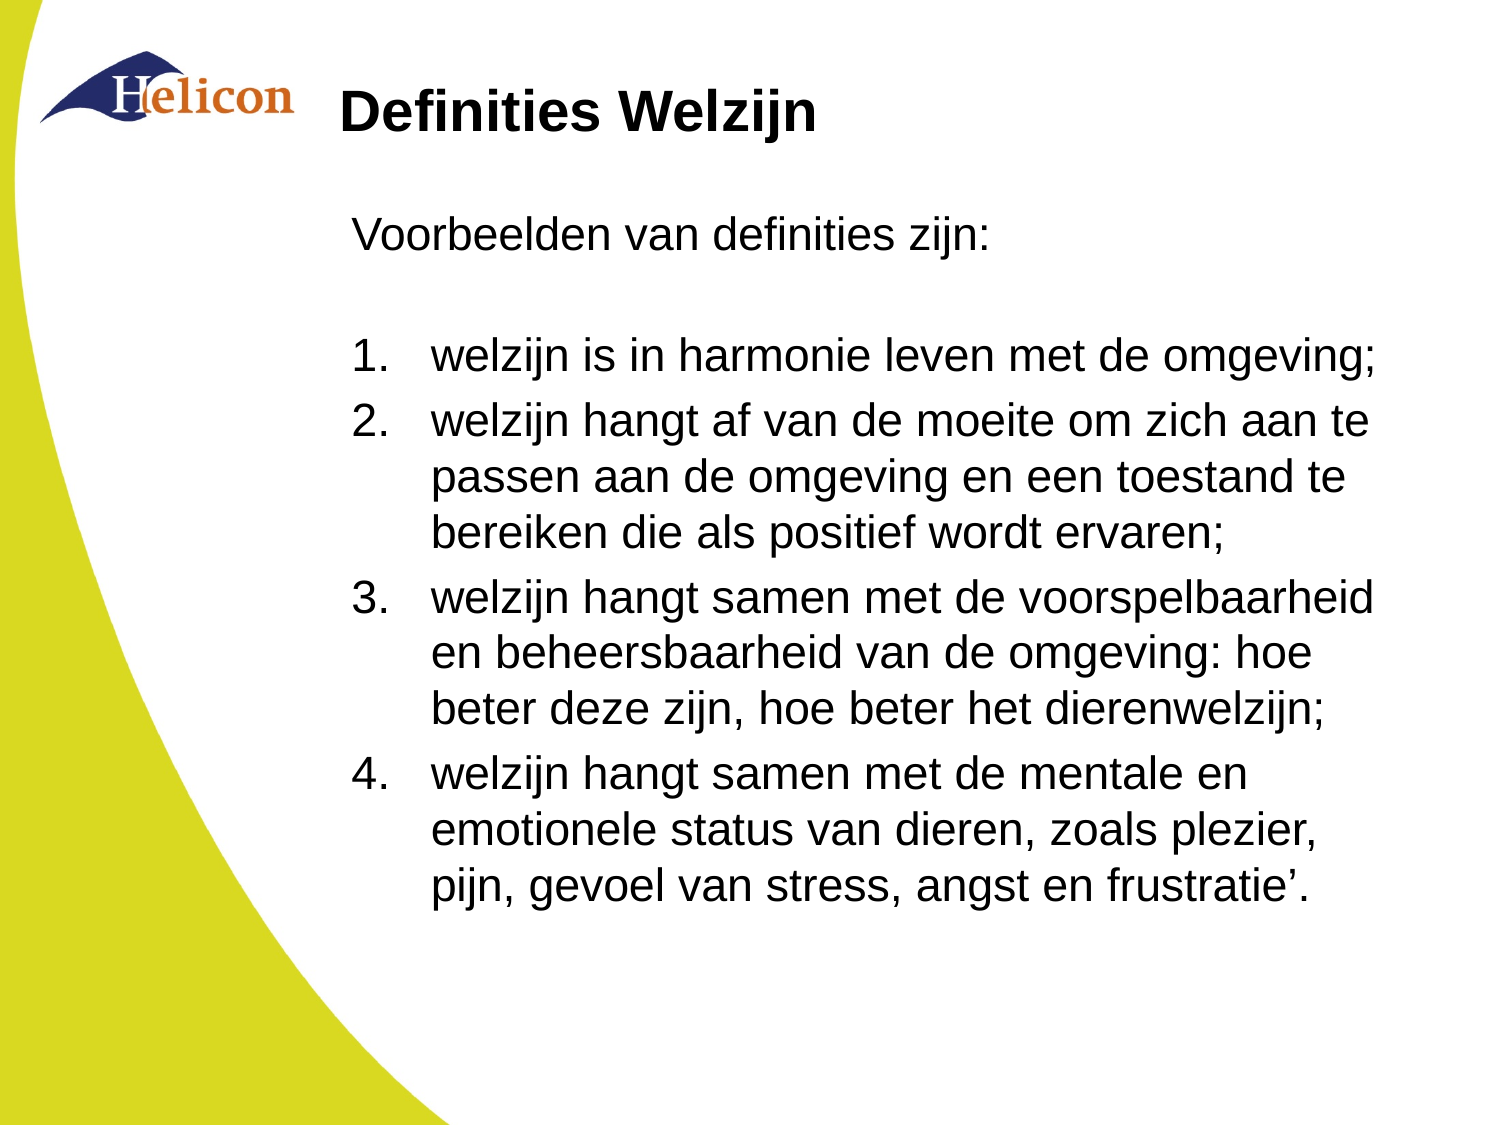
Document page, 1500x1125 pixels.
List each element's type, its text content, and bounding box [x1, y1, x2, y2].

list Voorbeelden van definities zijn: welzijn is in harmonie leven met de omgeving; welzijn hangt af van de moeite om zich aan te passen aan de omgeving en een toestand te bereiken die als positief wordt ervaren; welzijn hangt samen met de voorspelbaarheid en beheersbaarheid van de omgeving: hoe beter deze zijn, hoe beter het dierenwelzijn; welzijn hangt samen met de mentale en emotionele status van dieren, zoals plezier, pijn, gevoel van stress, angst en frustratie’. [336, 196, 1425, 1005]
title Definities Welzijn [324, 54, 1415, 161]
picture [0, 0, 1500, 1125]
